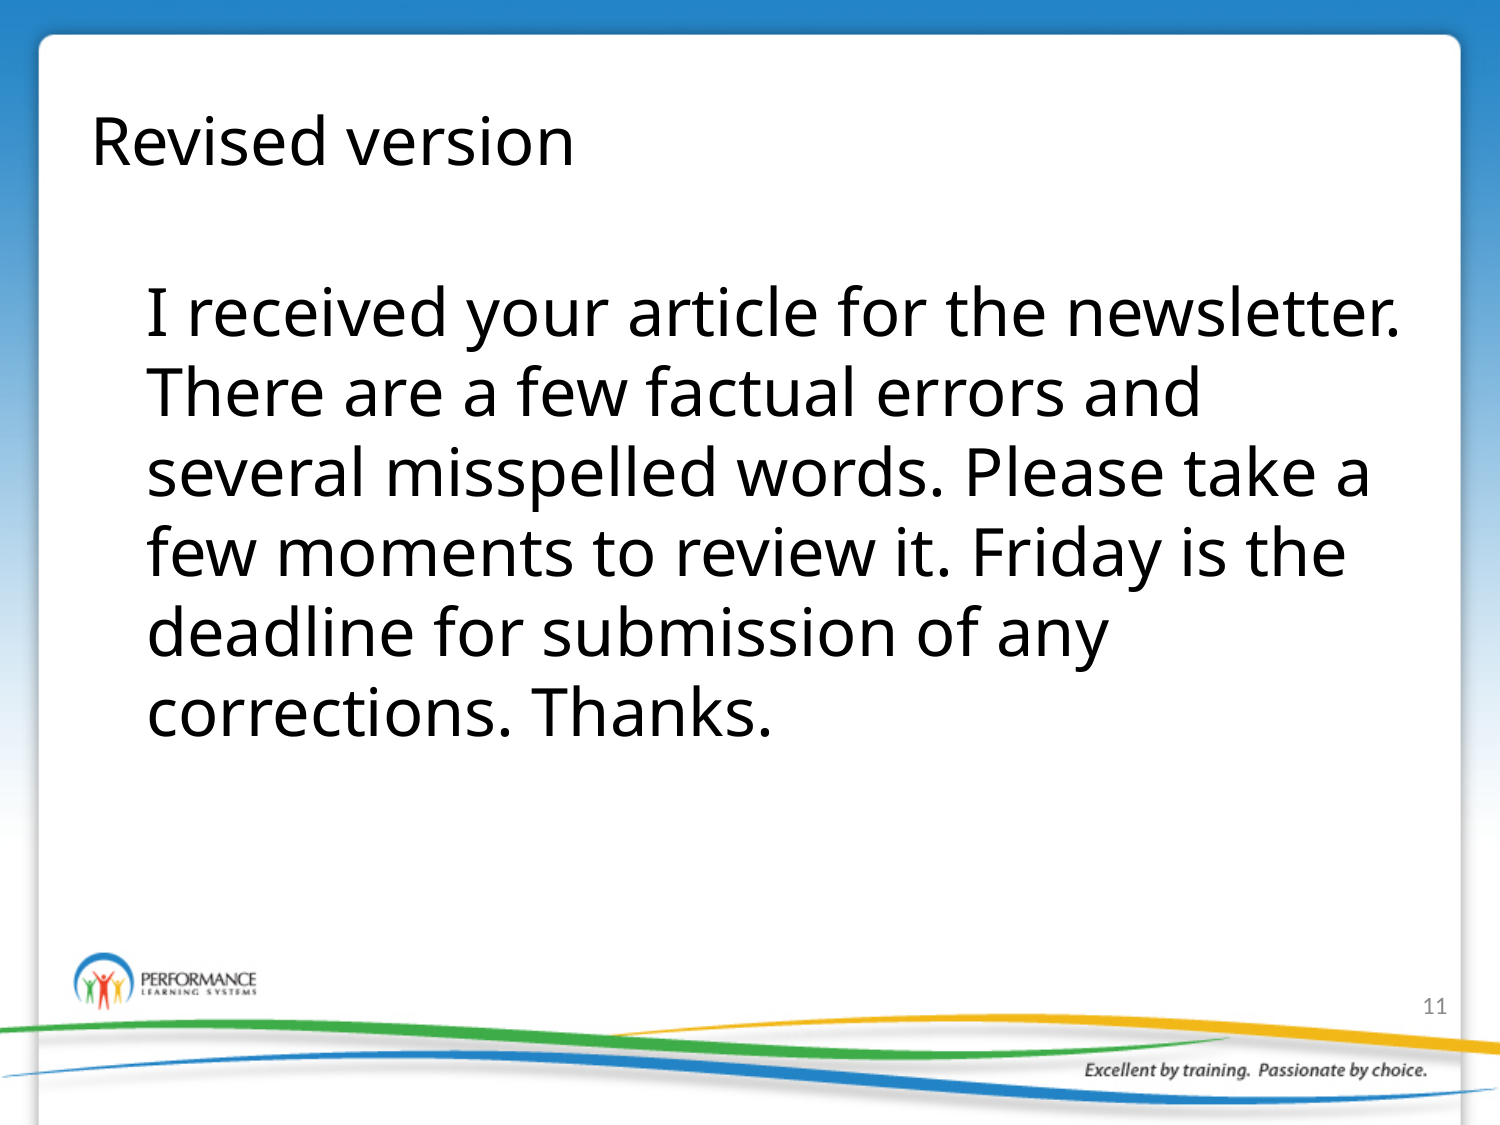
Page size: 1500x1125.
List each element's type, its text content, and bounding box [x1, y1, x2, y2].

list I received your article for the newsletter. There are a few factual errors and several misspelled words. Please take a few moments to review it. Friday is the deadline for submission of any corrections. Thanks. [75, 262, 1425, 1005]
picture [0, 0, 1500, 1125]
title Revised version [75, 45, 1425, 233]
slide_number 11 [1299, 975, 1463, 1035]
